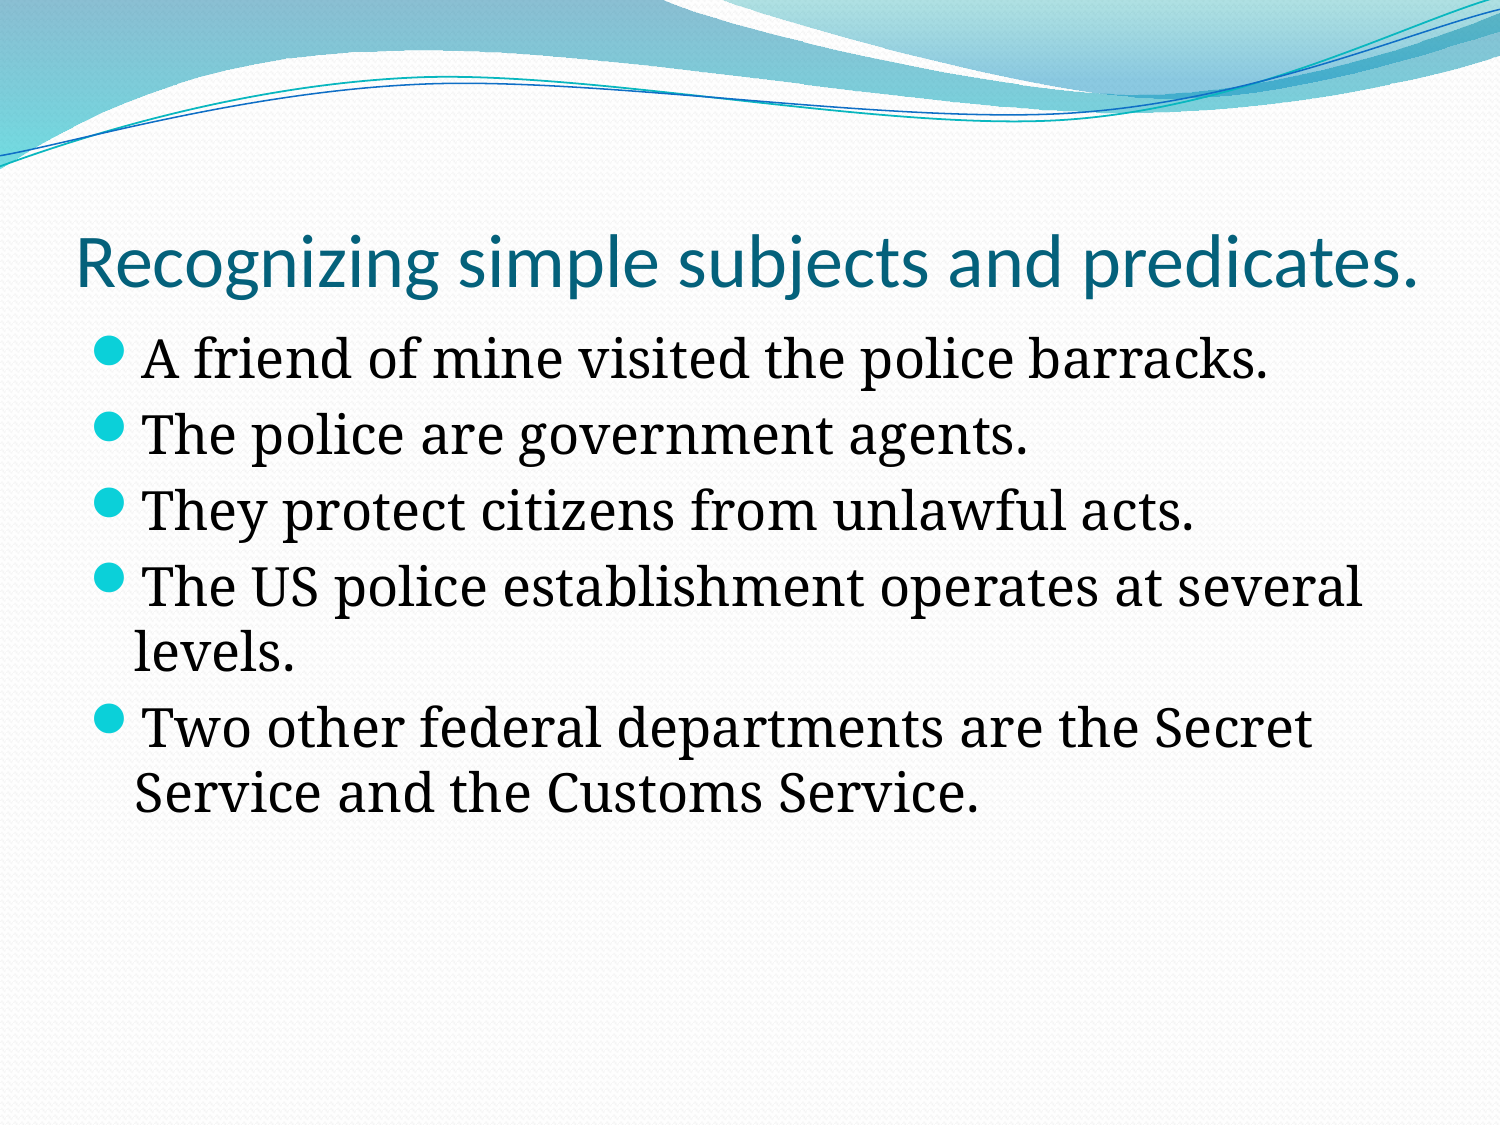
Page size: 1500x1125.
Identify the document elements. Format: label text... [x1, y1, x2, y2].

list A friend of mine visited the police barracks. The police are government agents. They protect citizens from unlawful acts. The US police establishment operates at several levels. Two other federal departments are the Secret Service and the Customs Service. [75, 317, 1425, 1038]
title Recognizing simple subjects and predicates. [75, 115, 1425, 303]
